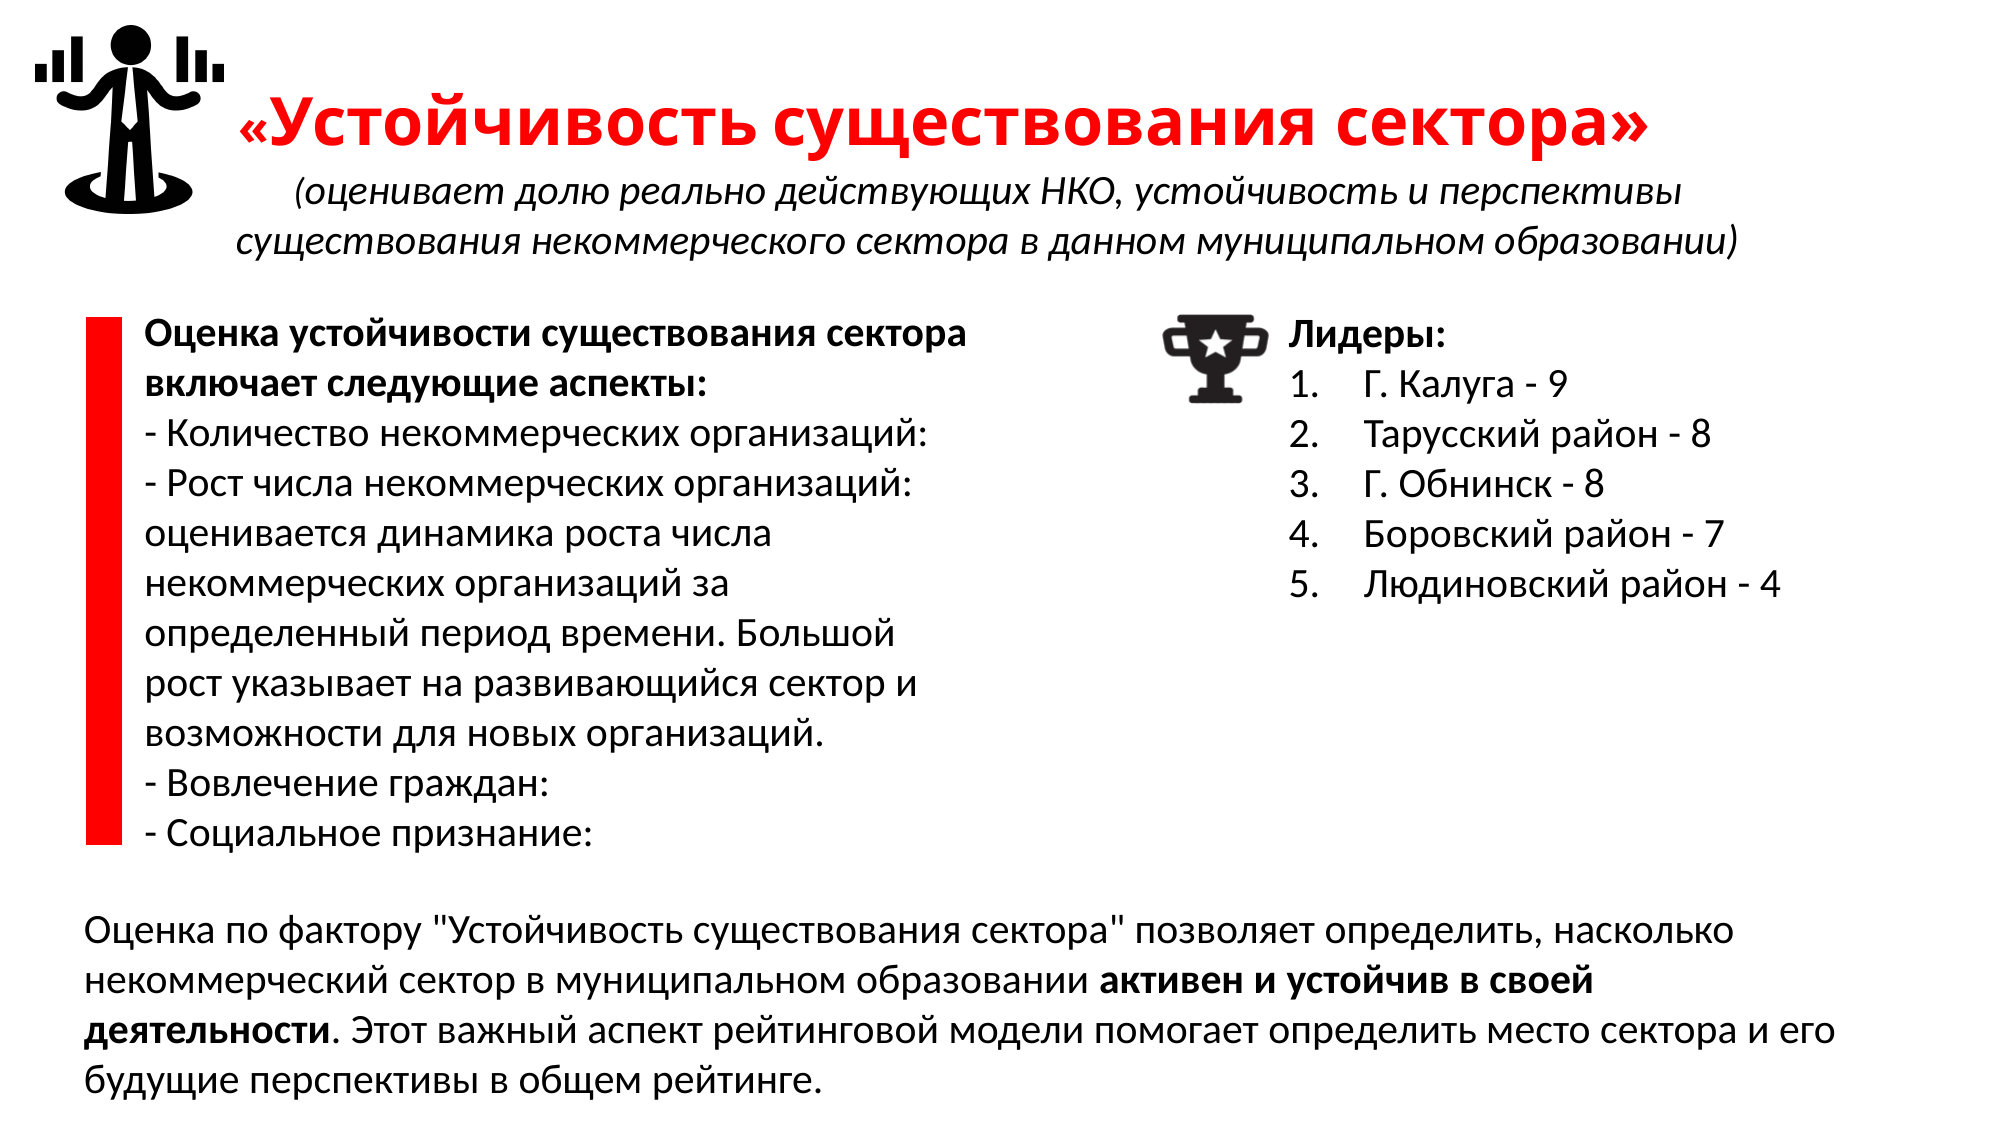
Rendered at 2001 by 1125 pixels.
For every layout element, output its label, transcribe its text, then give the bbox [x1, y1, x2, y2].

text_box Оценка устойчивости существования сектора включает следующие аспекты: - Количество некоммерческих организаций: - Рост числа некоммерческих организаций: оценивается динамика роста числа некоммерческих организаций за определенный период времени. Большой рост указывает на развивающийся сектор и возможности для новых организаций. - Вовлечение граждан: - Социальное признание: [129, 297, 987, 863]
text_box «Устойчивость существования сектора» [224, 71, 1887, 167]
text_box (оценивает долю реально действующих НКО, устойчивость и перспективы существования некоммерческого сектора в данном муниципальном образовании) [184, 155, 1793, 271]
text_box Лидеры: Г. Калуга - 9 Тарусский район - 8 Г. Обнинск - 8 Боровский район - 7 Людиновский район - 4 [1273, 298, 1871, 614]
picture [1113, 307, 1324, 411]
text_box Оценка по фактору "Устойчивость существования сектора" позволяет определить, насколько некоммерческий сектор в муниципальном образовании активен и устойчив в своей деятельности. Этот важный аспект рейтинговой модели помогает определить место сектора и его будущие перспективы в общем рейтинге. [69, 894, 1871, 1109]
picture [35, 25, 224, 214]
picture [86, 317, 122, 845]
